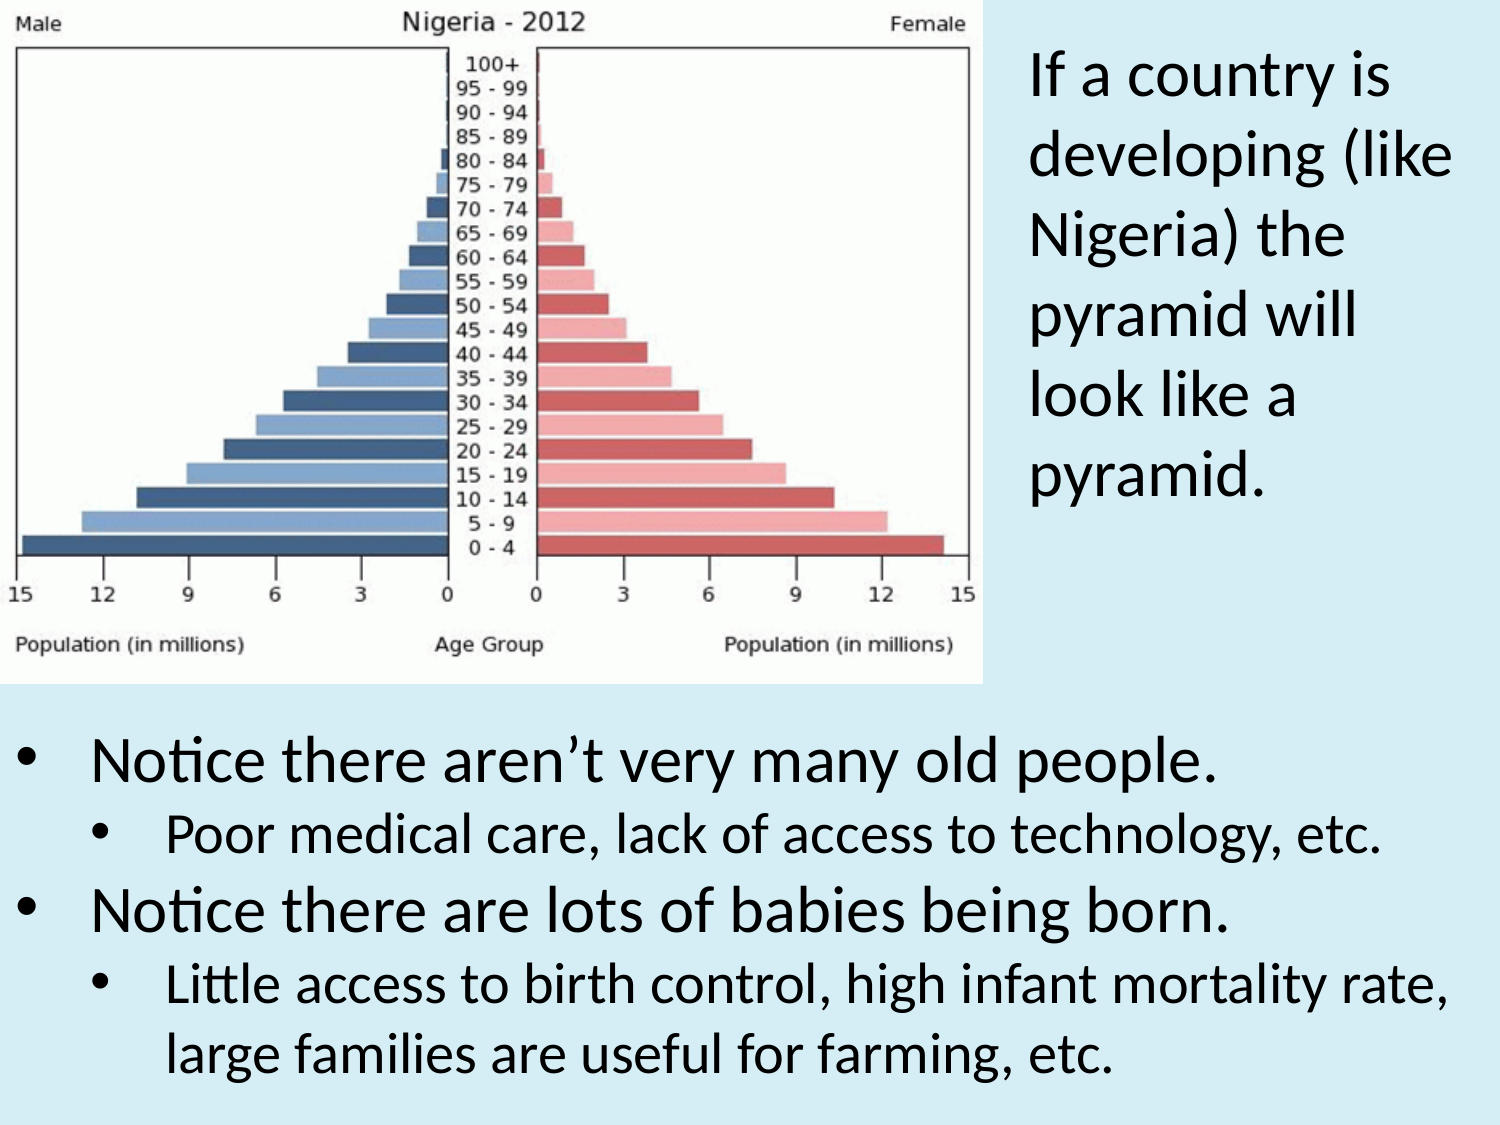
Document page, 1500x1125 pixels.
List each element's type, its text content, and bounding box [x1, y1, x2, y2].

picture [0, 0, 983, 685]
text_box Notice there aren’t very many old people. Poor medical care, lack of access to technology, etc. Notice there are lots of babies being born. Little access to birth control, high infant mortality rate, large families are useful for farming, etc. [0, 707, 1500, 1097]
text_box If a country is developing (like Nigeria) the pyramid will look like a pyramid. [1013, 22, 1480, 523]
